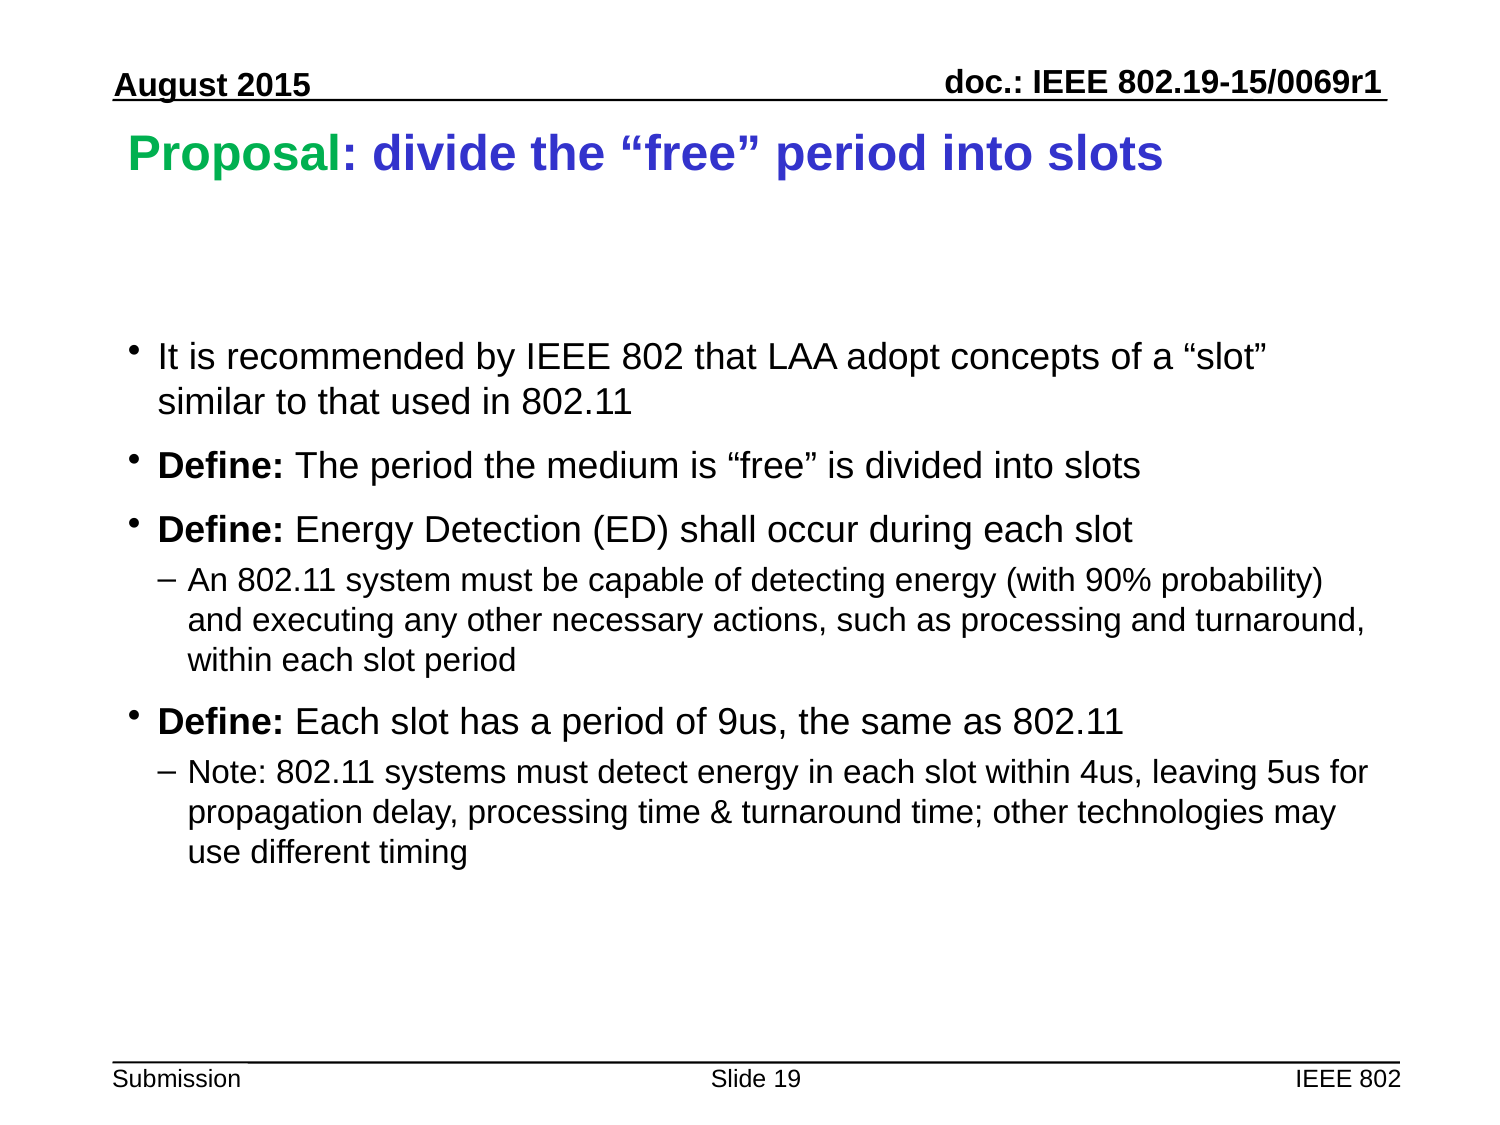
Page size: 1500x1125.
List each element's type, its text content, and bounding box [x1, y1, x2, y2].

list It is recommended by IEEE 802 that LAA adopt concepts of a “slot” similar to that used in 802.11 Define: The period the medium is “free” is divided into slots Define: Energy Detection (ED) shall occur during each slot An 802.11 system must be capable of detecting energy (with 90% probability) and executing any other necessary actions, such as processing and turnaround, within each slot period Define: Each slot has a period of 9us, the same as 802.11 Note: 802.11 systems must detect energy in each slot within 4us, leaving 5us for propagation delay, processing time & turnaround time; other technologies may use different timing [112, 324, 1388, 1000]
footer IEEE 802 [1294, 1061, 1402, 1093]
slide_number Slide 19 [709, 1061, 803, 1093]
title Proposal: divide the “free” period into slots [112, 112, 1388, 288]
